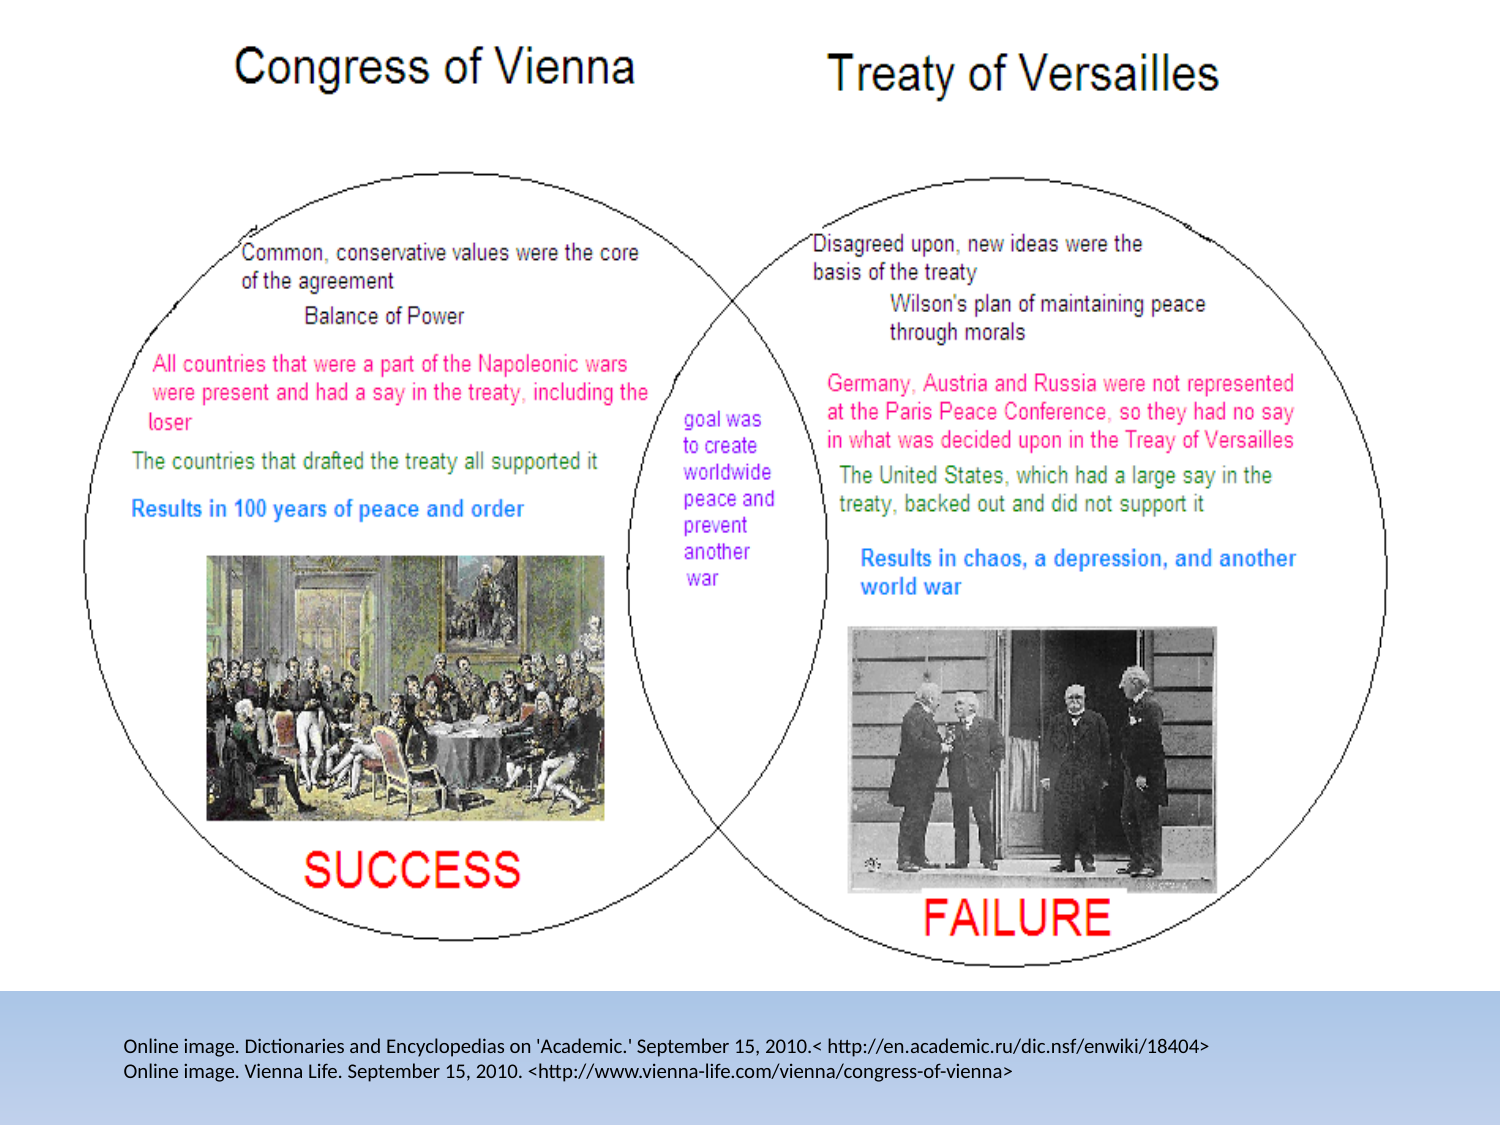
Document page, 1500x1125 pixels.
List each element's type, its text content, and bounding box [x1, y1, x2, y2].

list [0, 0, 1500, 991]
text_box Online image. Dictionaries and Encyclopedias on 'Academic.' September 15, 2010.< http://en.academic.ru/dic.nsf/enwiki/18404> Online image. Vienna Life. September 15, 2010. <http://www.vienna-life.com/vienna/congress-of-vienna> [108, 1024, 1225, 1090]
